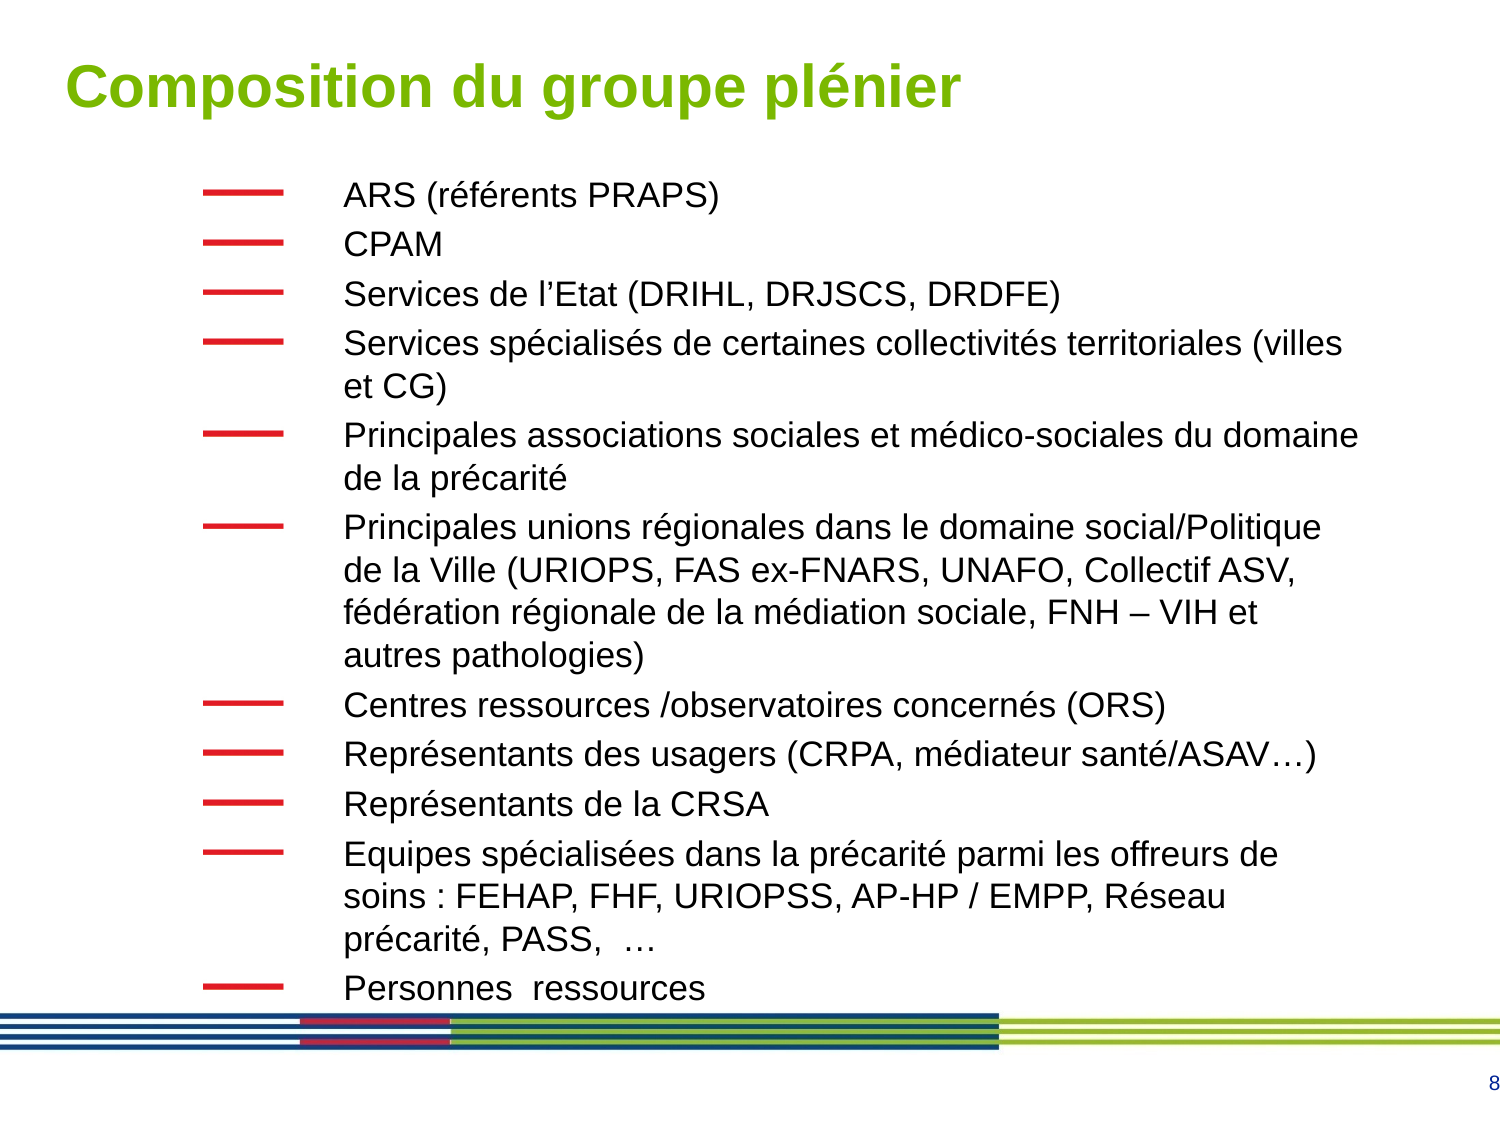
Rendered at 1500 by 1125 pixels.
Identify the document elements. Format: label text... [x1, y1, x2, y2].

title Composition du groupe plénier [49, 0, 1388, 184]
picture [202, 334, 284, 349]
picture [202, 845, 284, 859]
picture [202, 426, 284, 441]
picture [0, 999, 187, 1063]
picture [202, 745, 284, 760]
picture [202, 185, 284, 200]
picture [202, 235, 284, 250]
picture [202, 519, 284, 533]
list ARS (référents PRAPS) CPAM Services de l’Etat (DRIHL, DRJSCS, DRDFE) Services spécialisés de certaines collectivités territoriales (villes et CG) Principales associations sociales et médico-sociales du domaine de la précarité Principales unions régionales dans le domaine social/Politique de la Ville (URIOPS, FAS ex-FNARS, UNAFO, Collectif ASV, fédération régionale de la médiation sociale, FNH – VIH et autres pathologies) Centres ressources /observatoires concernés (ORS) Représentants des usagers (CRPA, médiateur santé/ASAV…) Représentants de la CRSA Equipes spécialisées dans la précarité parmi les offreurs de soins : FEHAP, FHF, URIOPSS, AP-HP / EMPP, Réseau précarité, PASS, … Personnes ressources [187, 163, 1376, 1125]
picture [1376, 999, 1500, 1063]
picture [202, 979, 284, 994]
picture [202, 285, 284, 299]
picture [202, 795, 284, 810]
picture [202, 696, 284, 710]
